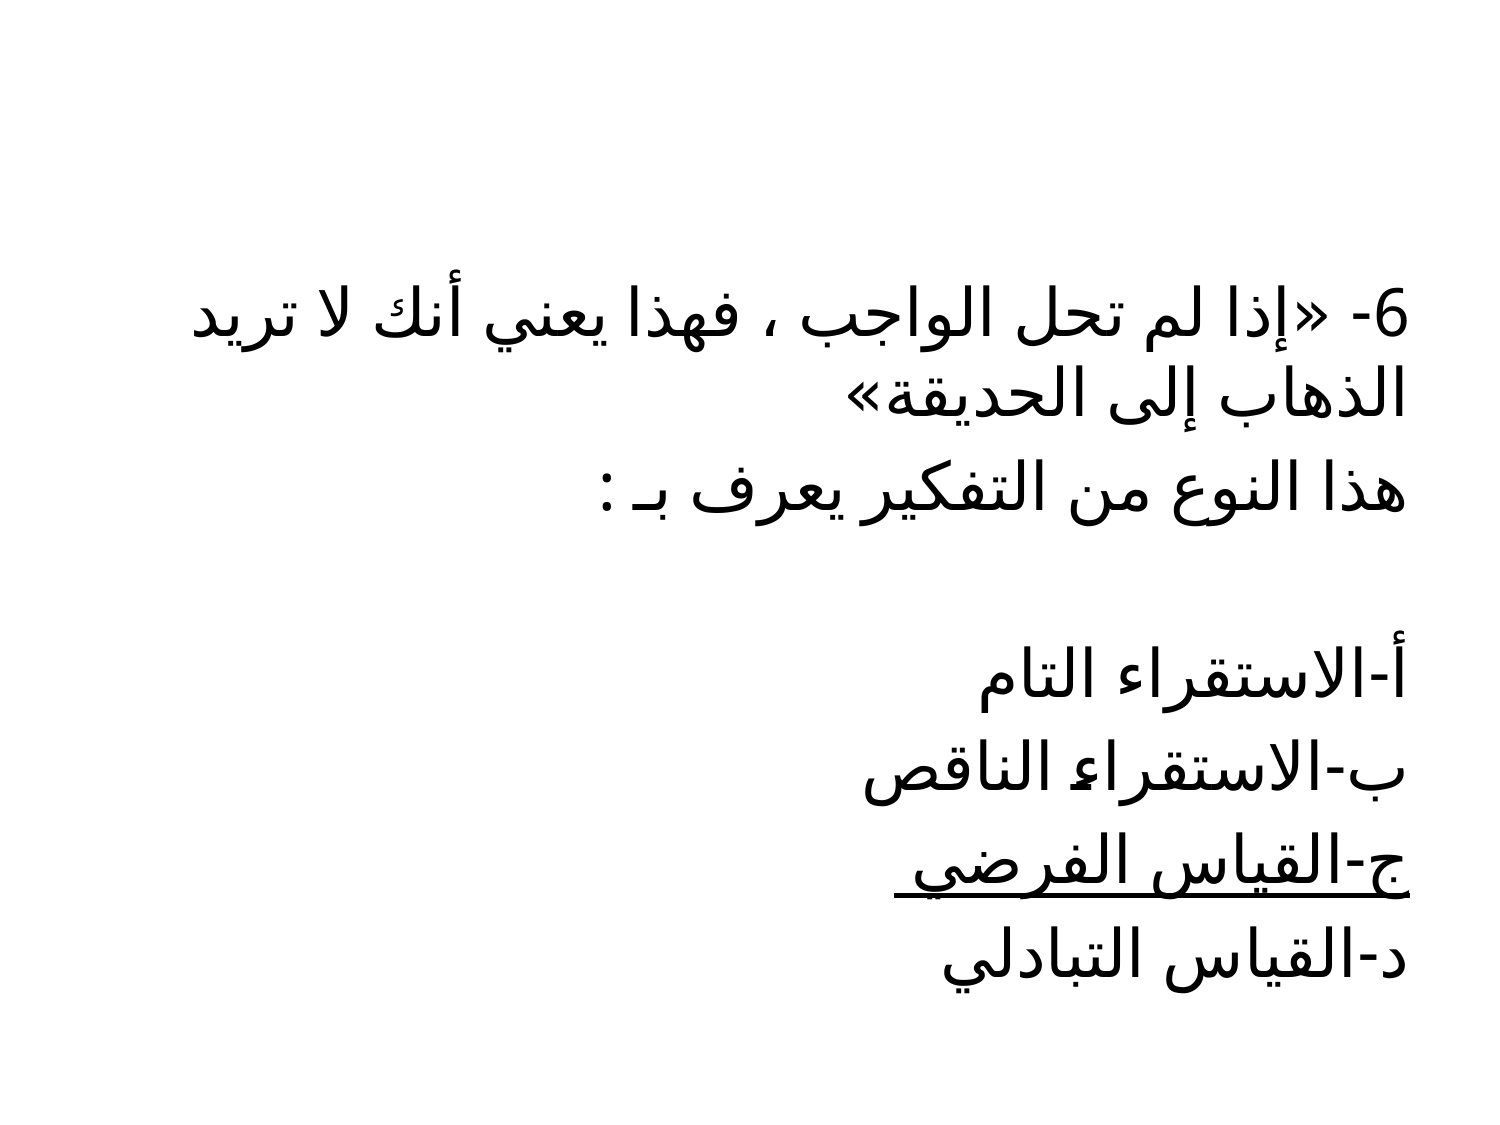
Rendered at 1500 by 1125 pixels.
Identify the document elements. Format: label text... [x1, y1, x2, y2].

list 6- «إذا لم تحل الواجب ، فهذا يعني أنك لا تريد الذهاب إلى الحديقة» هذا النوع من التفكير يعرف بـ : أ-الاستقراء التام ب-الاستقراء الناقص ج-القياس الفرضي د-القياس التبادلي [75, 262, 1425, 1005]
